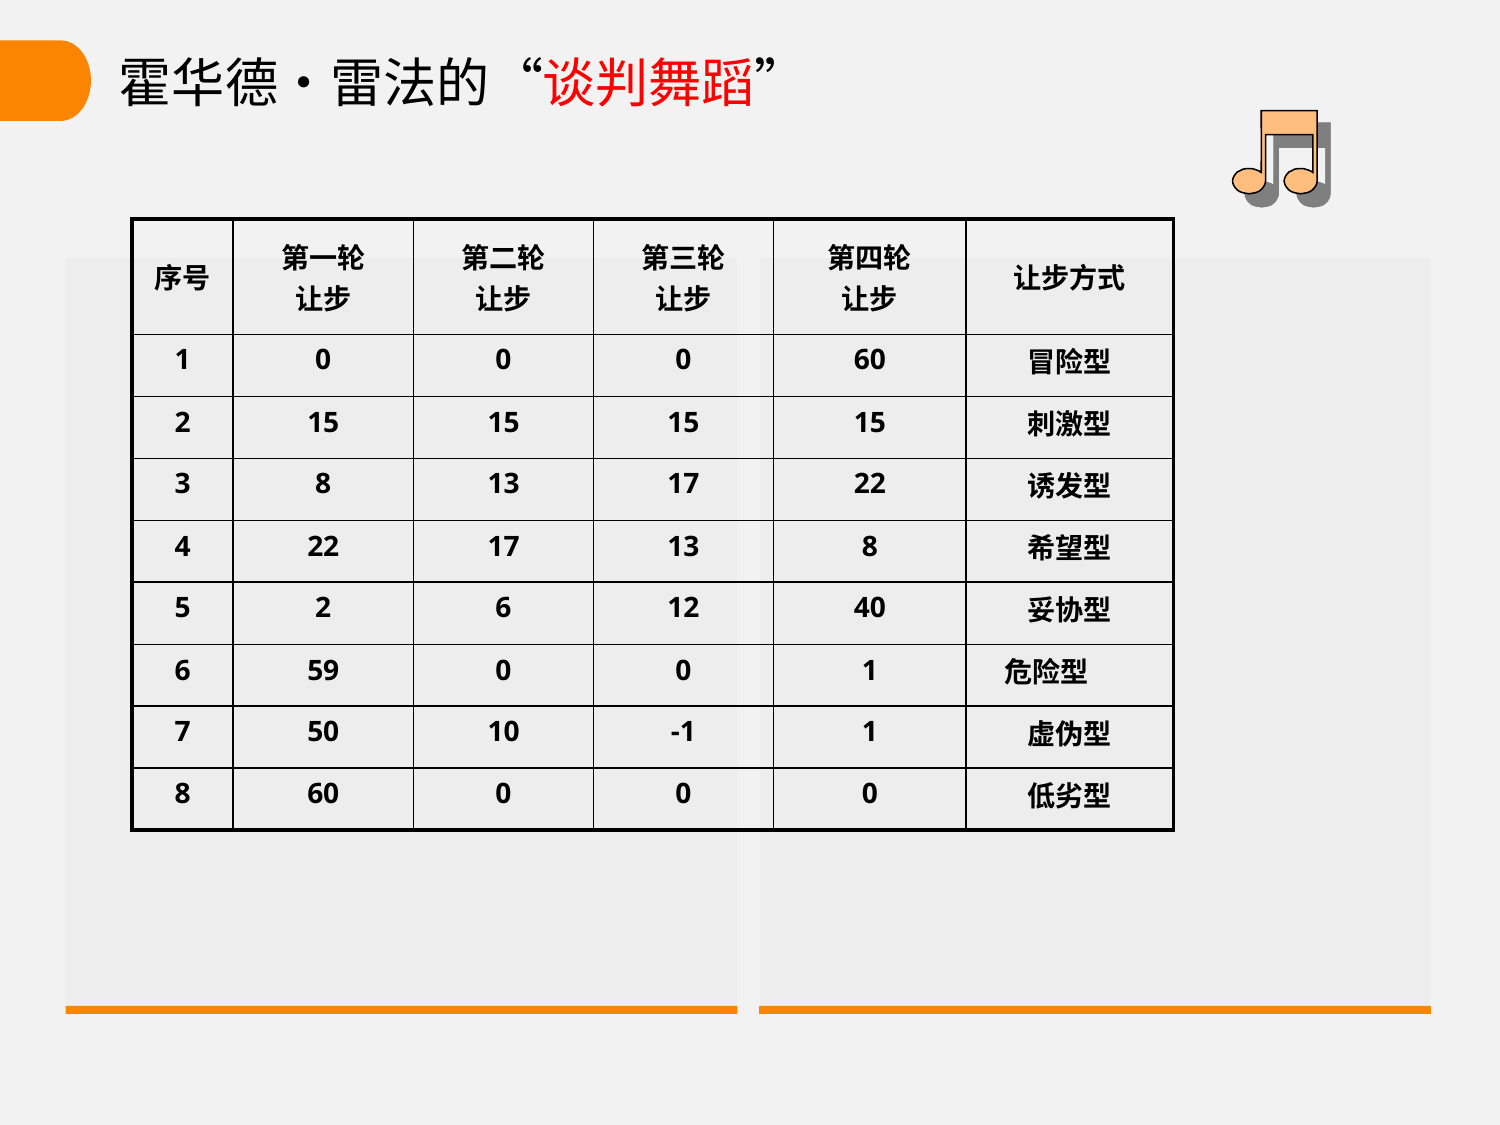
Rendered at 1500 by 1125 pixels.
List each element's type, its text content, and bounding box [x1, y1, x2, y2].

table_cell 60 [774, 335, 965, 396]
text_box [1232, 110, 1318, 194]
table_cell 0 [594, 645, 773, 705]
table_cell 17 [414, 521, 593, 581]
table_cell 59 [234, 645, 413, 705]
table_cell 12 [594, 583, 773, 644]
table_cell 0 [594, 335, 773, 396]
table_cell 15 [594, 397, 773, 458]
table_header 序号 [134, 221, 232, 334]
table_cell 13 [414, 459, 593, 520]
table_cell 6 [414, 583, 593, 644]
table_cell 5 [134, 583, 232, 644]
table_header 第一轮 让步 [234, 221, 413, 334]
table_header 第二轮 让步 [414, 221, 593, 334]
table_header 让步方式 [967, 221, 1172, 334]
table_cell 50 [234, 707, 413, 767]
table_cell 1 [774, 645, 965, 705]
table_cell 2 [234, 583, 413, 644]
table_cell -1 [594, 707, 773, 767]
table_cell 刺激型 [967, 397, 1172, 458]
table_cell 40 [774, 583, 965, 644]
table_cell 虚伪型 [967, 707, 1172, 767]
table_cell 冒险型 [967, 335, 1172, 396]
table_cell 17 [594, 459, 773, 520]
table_cell 15 [774, 397, 965, 458]
table_cell 0 [414, 335, 593, 396]
table_cell 8 [134, 769, 232, 828]
table_cell 8 [234, 459, 413, 520]
table_cell 10 [414, 707, 593, 767]
table_cell 22 [774, 459, 965, 520]
table_cell 0 [414, 769, 593, 828]
table_cell 7 [134, 707, 232, 767]
table_cell 0 [594, 769, 773, 828]
table_cell 1 [134, 335, 232, 396]
table_cell 8 [774, 521, 965, 581]
table_cell 妥协型 [967, 583, 1172, 644]
table_cell 1 [774, 707, 965, 767]
table_cell 15 [234, 397, 413, 458]
table_cell 0 [774, 769, 965, 828]
table_cell 22 [234, 521, 413, 581]
table_cell 13 [594, 521, 773, 581]
table_cell 危险型 [967, 645, 1172, 705]
table_cell 0 [414, 645, 593, 705]
table_cell 0 [234, 335, 413, 396]
table_header 第三轮 让步 [594, 221, 773, 334]
table_header 第四轮 让步 [774, 221, 965, 334]
table_cell 4 [134, 521, 232, 581]
table_cell 60 [234, 769, 413, 828]
table_cell 诱发型 [967, 459, 1172, 520]
table_cell 低劣型 [967, 769, 1172, 828]
title 霍华德•雷法的“谈判舞蹈” [104, 40, 858, 122]
table_cell 15 [414, 397, 593, 458]
table_cell 6 [134, 645, 232, 705]
table_cell 希望型 [967, 521, 1172, 581]
table_cell 3 [134, 459, 232, 520]
table_cell 2 [134, 397, 232, 458]
